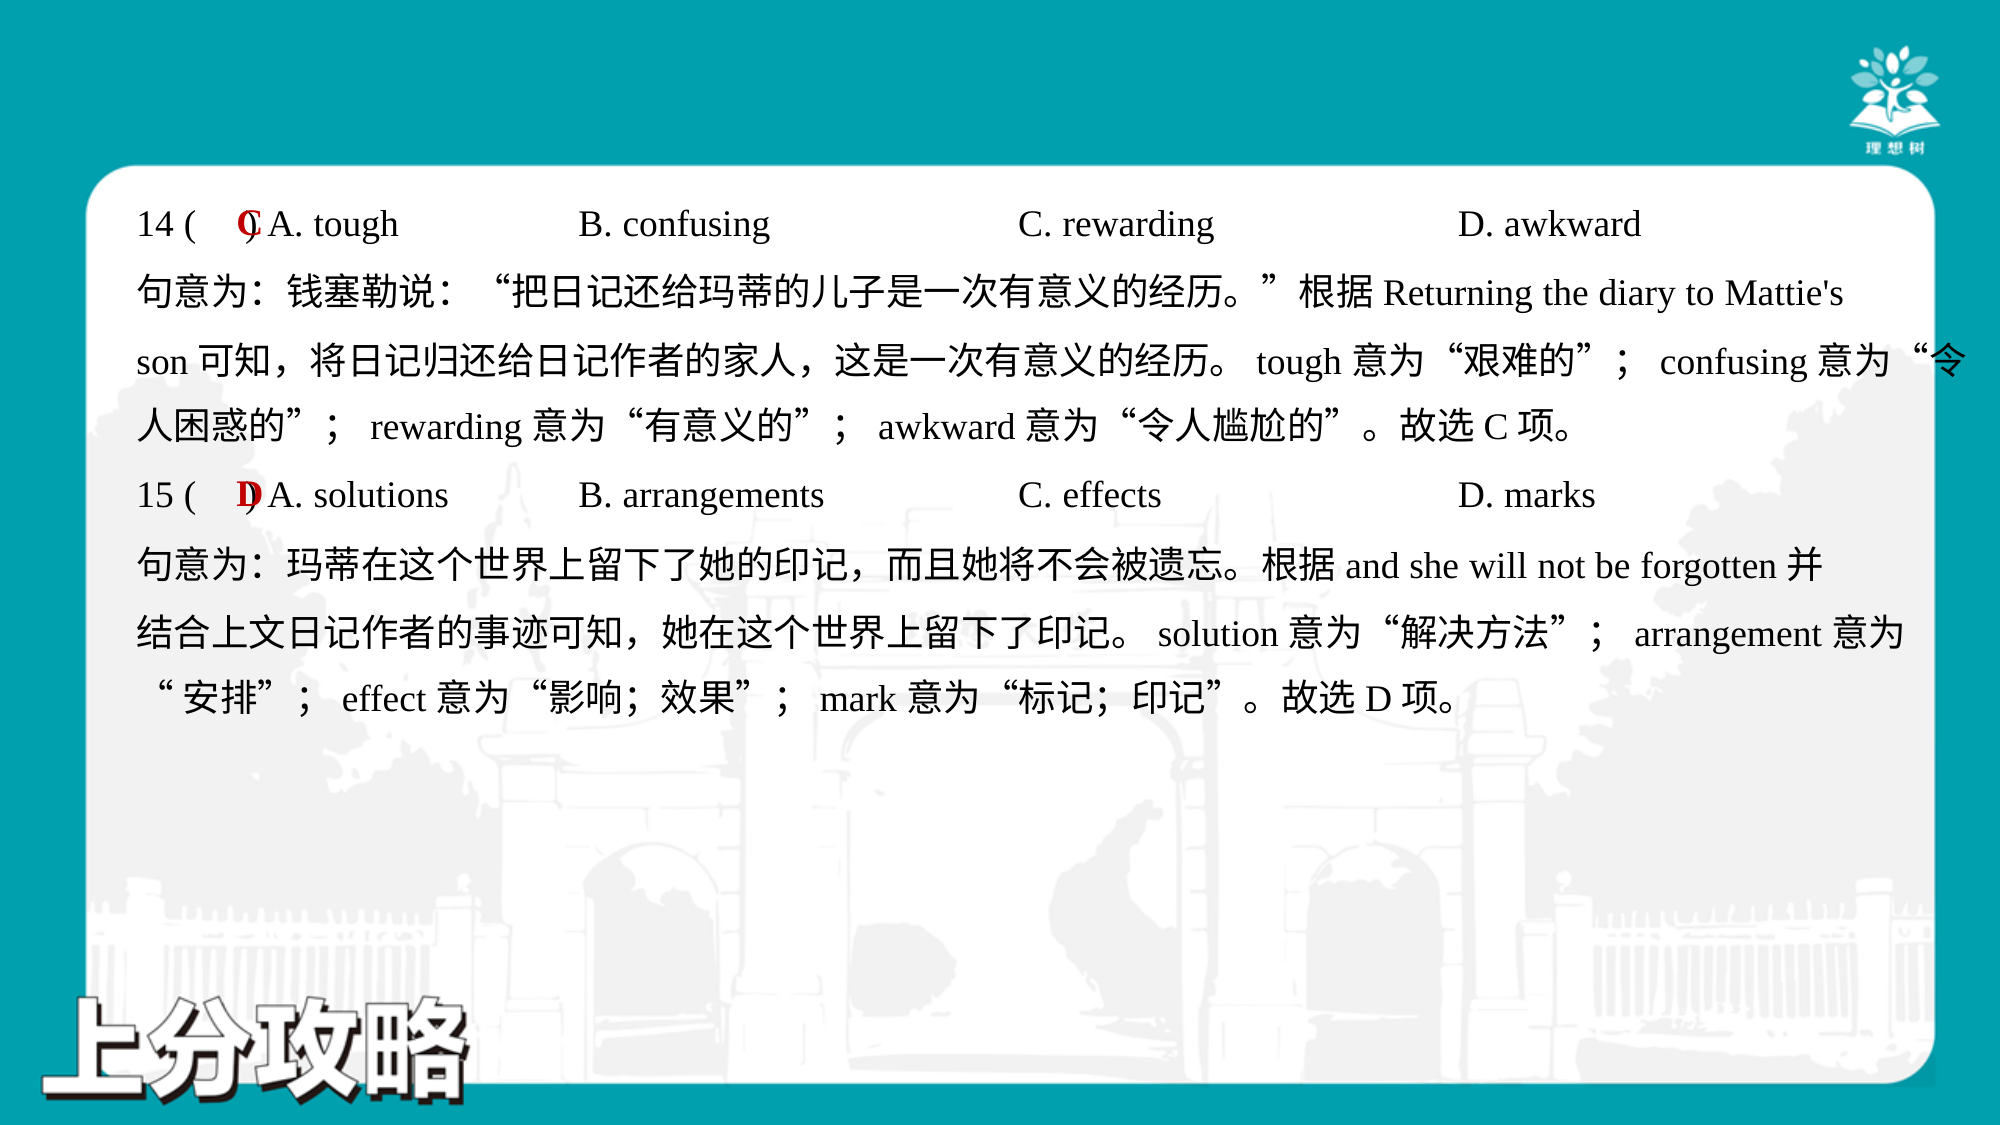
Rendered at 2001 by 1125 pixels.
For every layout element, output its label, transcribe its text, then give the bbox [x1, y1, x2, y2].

text_box 14 ( ) A. tough B. confusing C. rewarding D. awkward [136, 176, 1865, 237]
text_box 句意为：钱塞勒说：“把日记还给玛蒂的儿子是一次有意义的经历。”根据Returning the diary to Mattie's son可知，将日记归还给日记作者的家人，这是一次有意义的经历。tough意为“艰难的”；confusing意为“令 人困惑的”；rewarding意为“有意义的”；awkward意为“令人尴尬的”。故选C项。 [136, 244, 1865, 441]
text_box 15 ( ) A. solutions B. arrangements C. effects D. marks [278, 447, 1865, 507]
text_box C [222, 176, 278, 236]
picture [0, 0, 2000, 1125]
text_box 15 ( ) A. solutions B. arrangements C. effects D. marks [136, 447, 222, 507]
text_box 句意为：玛蒂在这个世界上留下了她的印记，而且她将不会被遗忘。根据and she will not be forgotten并 结合上文日记作者的事迹可知，她在这个世界上留下了印记。solution意为“解决方法”；arrangement意为 “安排”；effect意为“影响；效果”；mark意为“标记；印记”。故选D项。 [136, 516, 1865, 713]
text_box D [222, 447, 278, 507]
